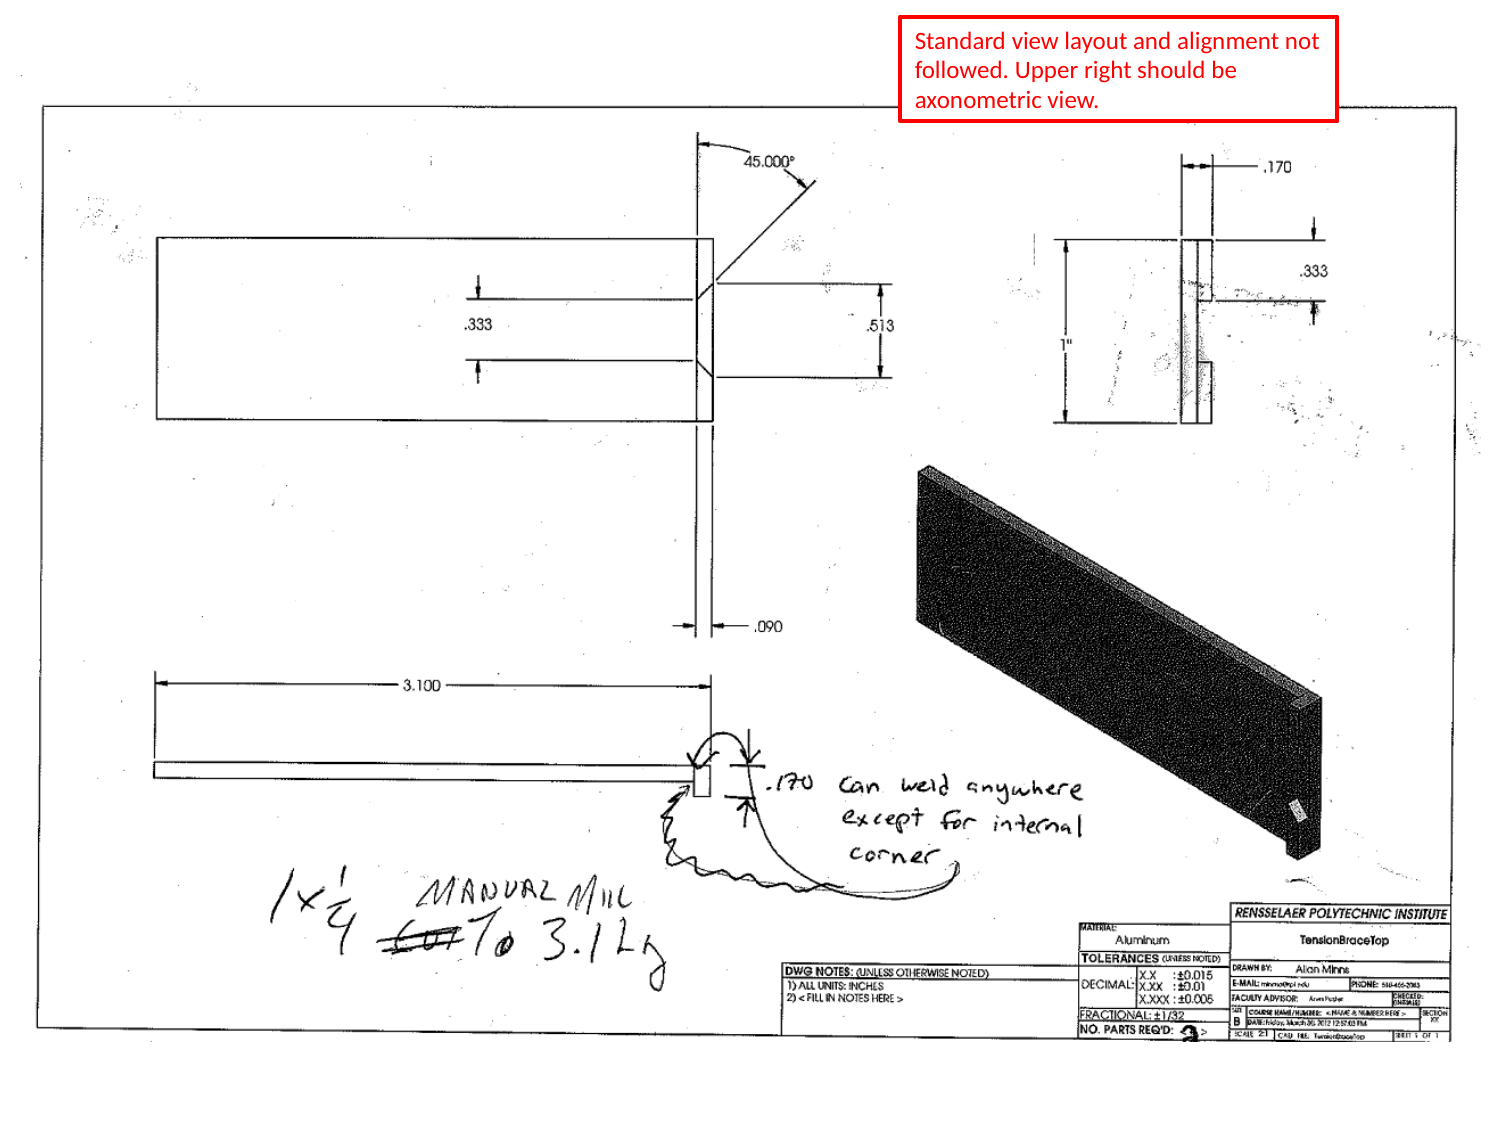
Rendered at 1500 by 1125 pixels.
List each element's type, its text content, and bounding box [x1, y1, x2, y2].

picture [19, 74, 1481, 1042]
text_box Standard view layout and alignment not followed. Upper right should be axonometric view. [898, 15, 1339, 73]
